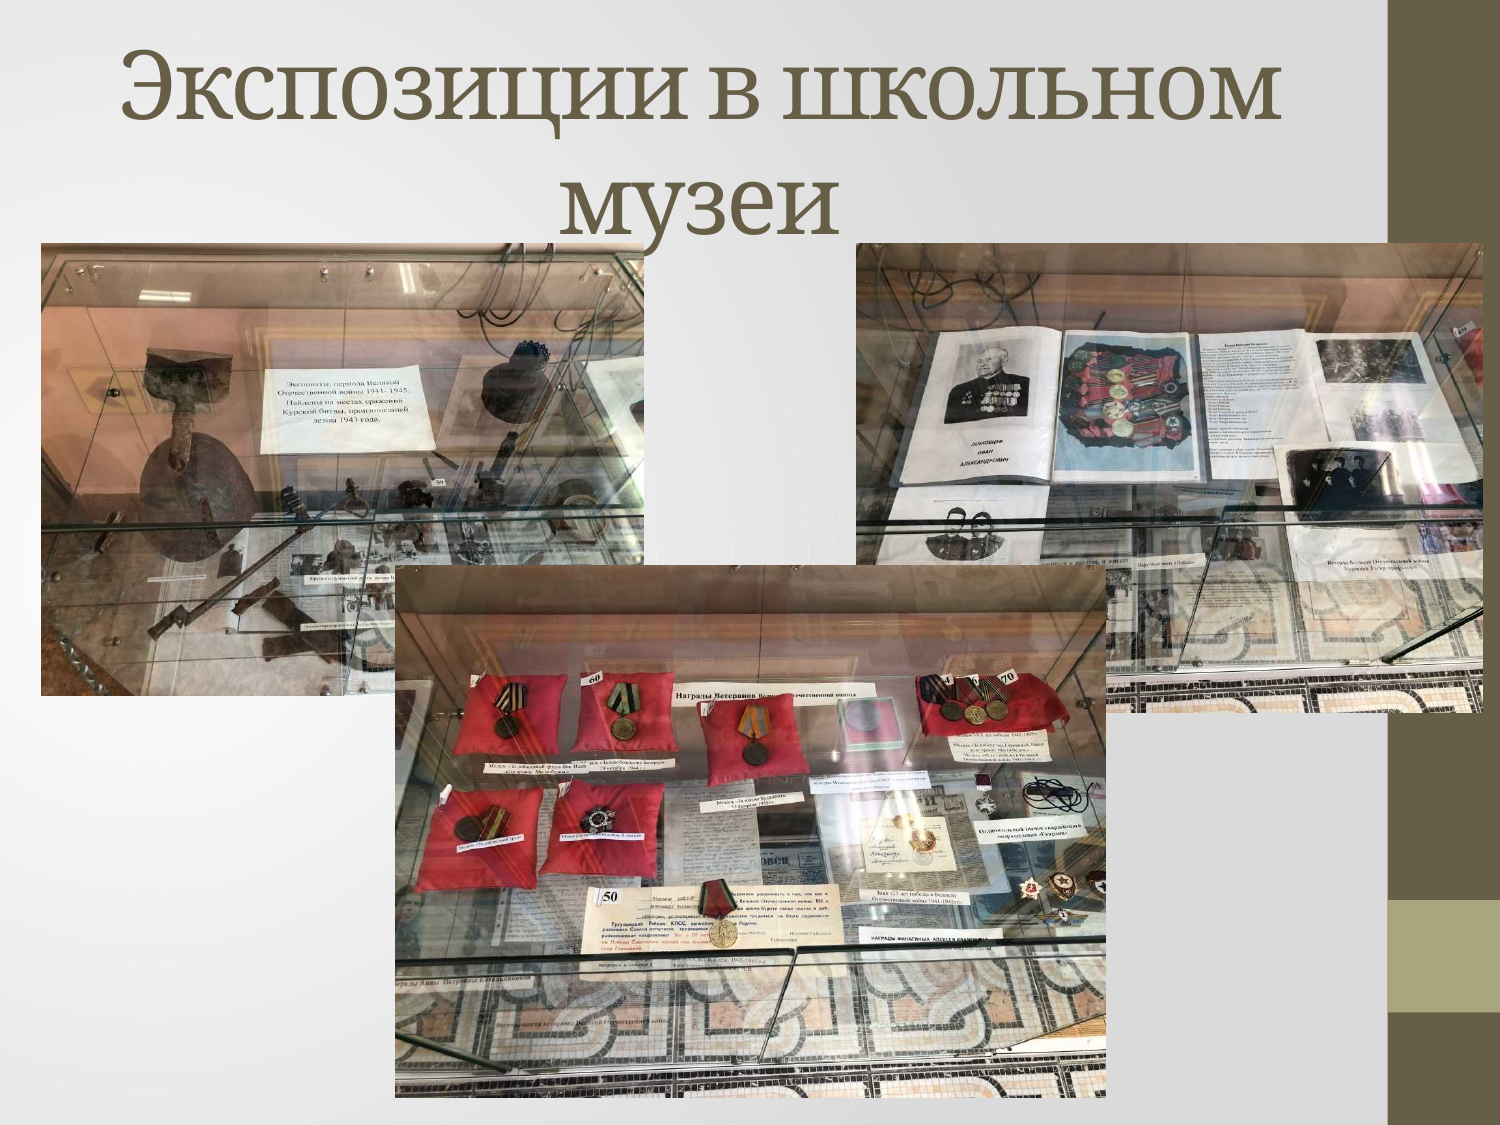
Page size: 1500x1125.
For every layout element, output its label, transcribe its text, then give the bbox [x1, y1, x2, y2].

picture [395, 243, 1483, 1099]
title Экспозиции в школьном музеи [75, 45, 1325, 233]
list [40, 243, 645, 696]
